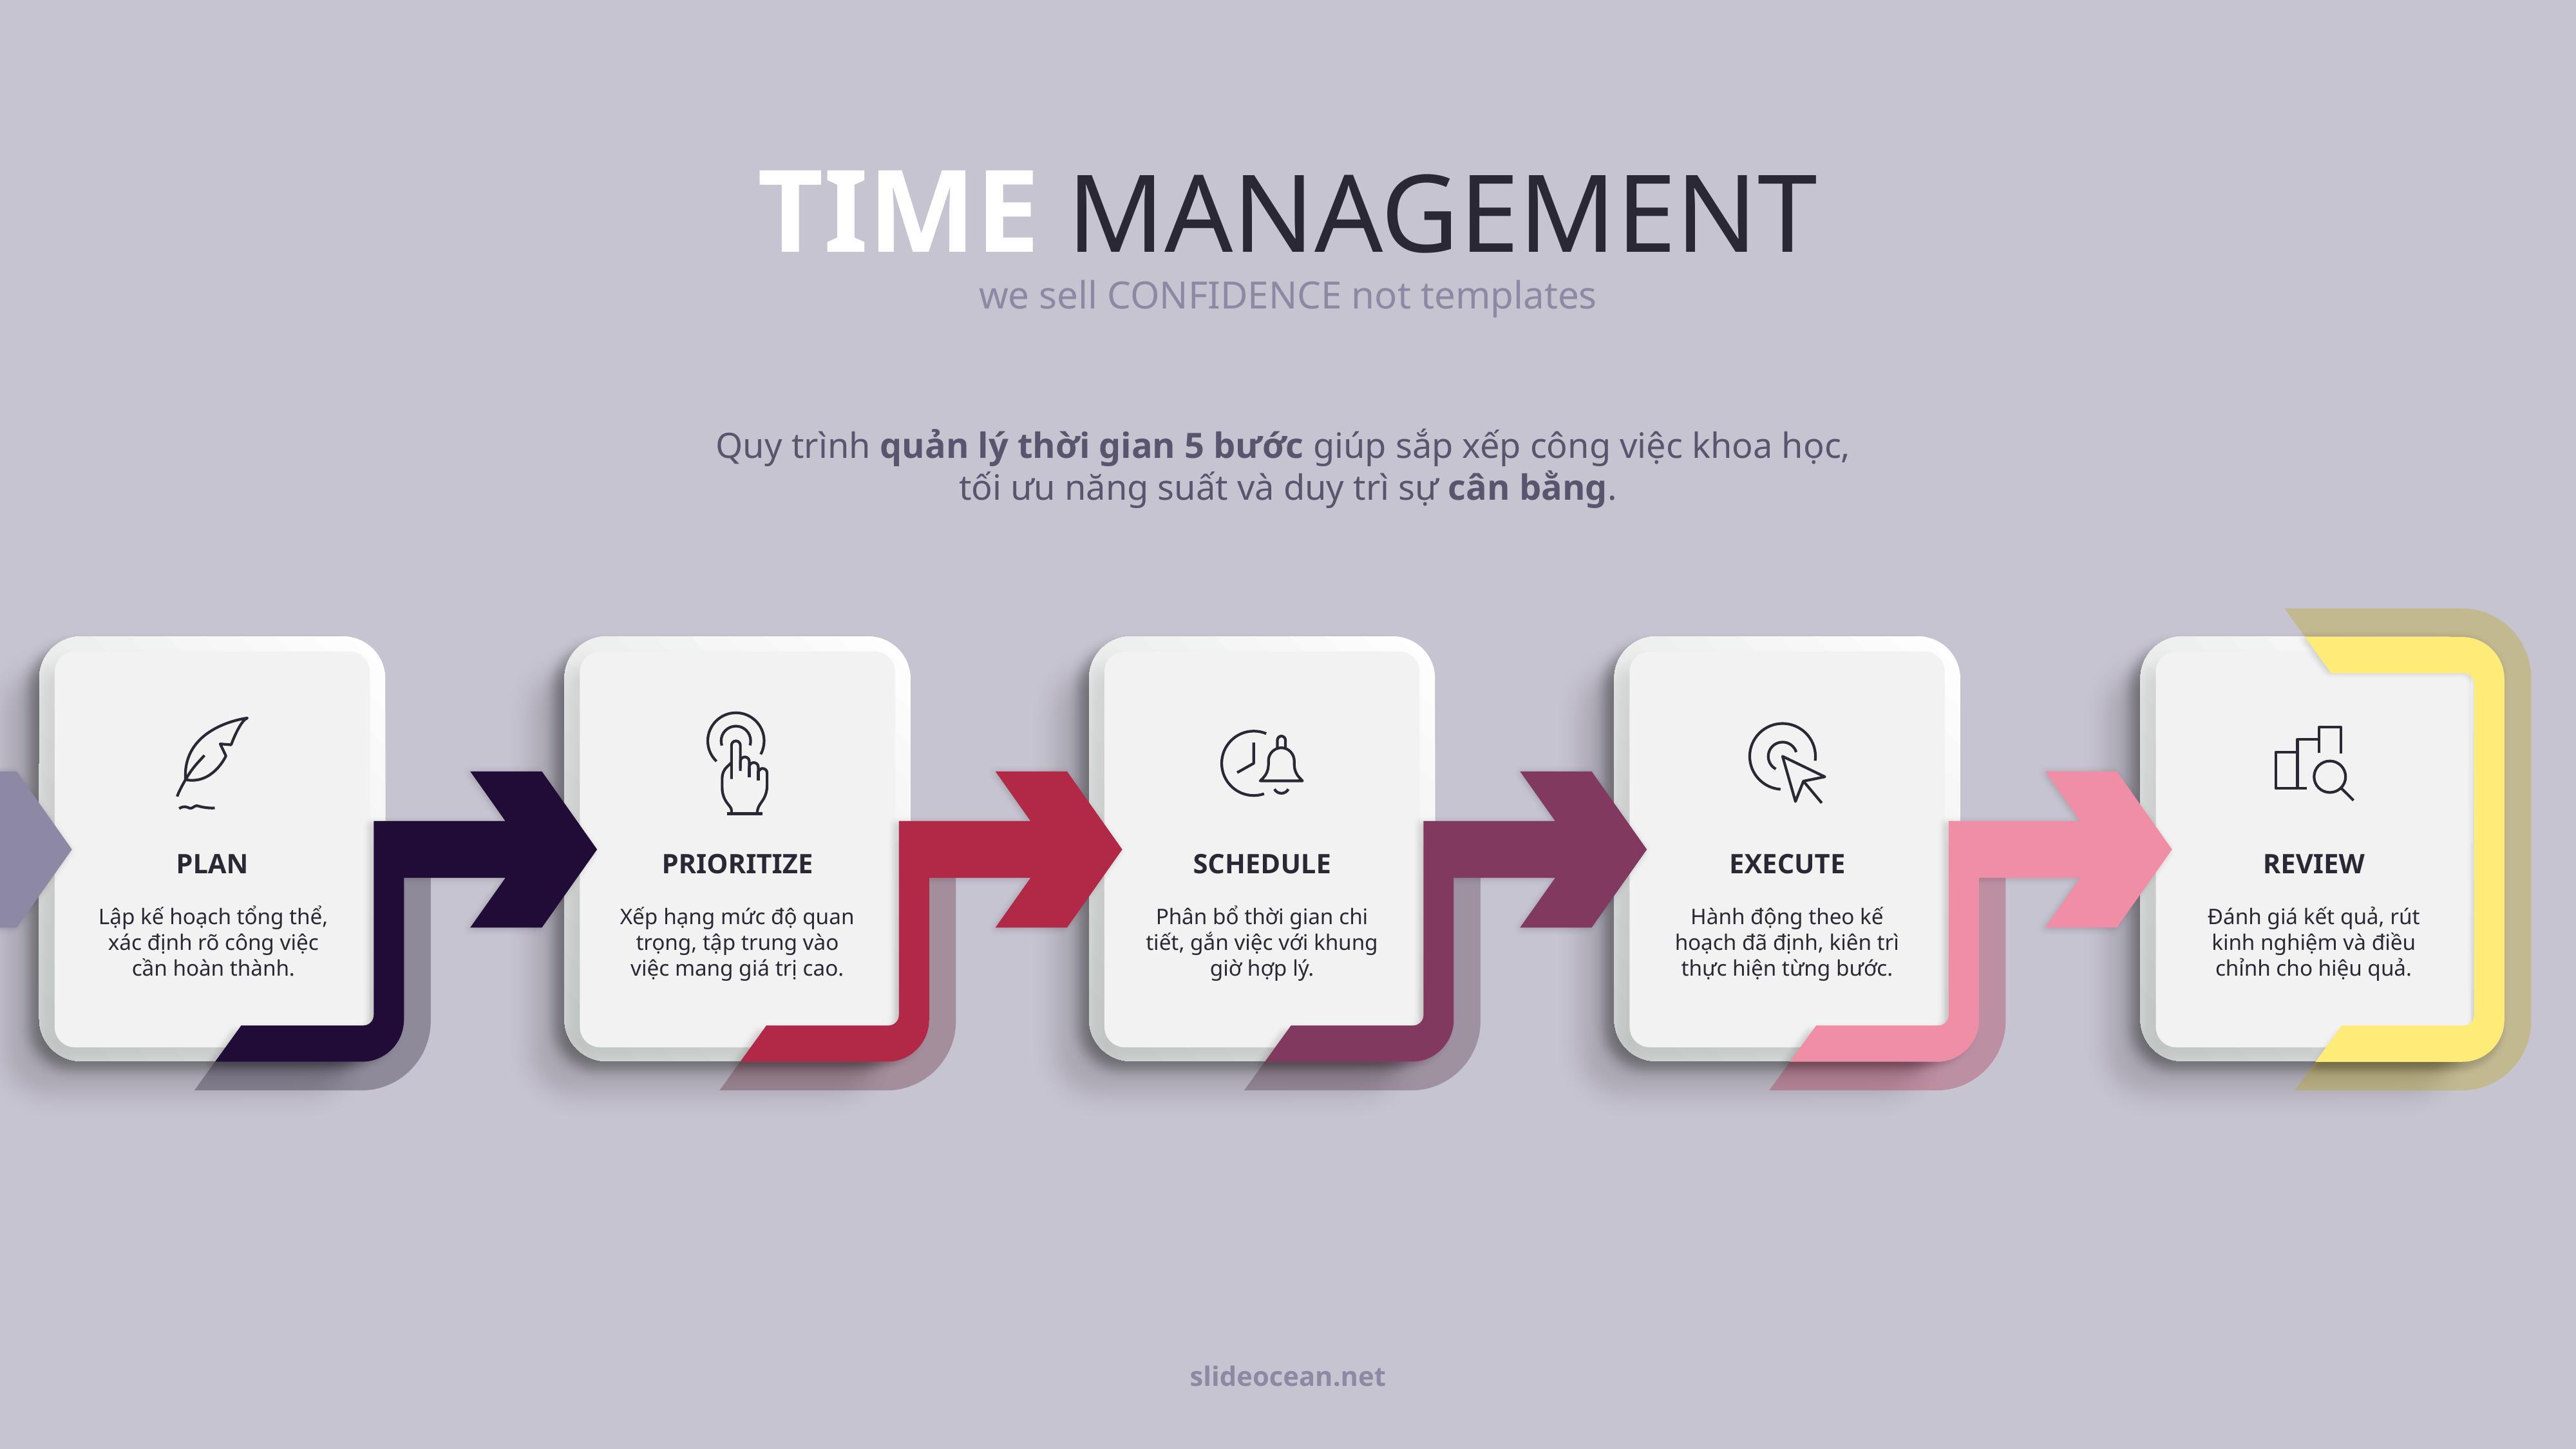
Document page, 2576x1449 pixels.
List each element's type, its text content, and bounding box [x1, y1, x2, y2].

text_box [1222, 731, 1303, 796]
text_box [719, 884, 956, 1091]
text_box we sell CONFIDENCE not templates [969, 266, 1607, 321]
text_box [0, 771, 72, 928]
text_box [194, 884, 431, 1091]
text_box Hành động theo kế hoạch đã định, kiên trì thực hiện từng bước. [1659, 898, 1915, 985]
text_box Phân bổ thời gian chi tiết, gắn việc với khung giờ hợp lý. [1134, 898, 1390, 985]
text_box Quy trình quản lý thời gian 5 bước giúp sắp xếp công việc khoa học, tối ưu năng suất và duy trì sự cân bằng. [706, 418, 1870, 512]
text_box [2314, 761, 2354, 800]
text_box [179, 806, 215, 809]
text_box [2284, 608, 2532, 1091]
text_box [740, 771, 1122, 1062]
text_box SCHEDULE [1183, 842, 1341, 884]
text_box [2305, 637, 2505, 1062]
text_box [1769, 884, 2006, 1091]
text_box TIME MANAGEMENT [748, 133, 1828, 280]
text_box [1088, 635, 1436, 819]
text_box [1264, 771, 1647, 1062]
text_box slideocean.net [1180, 1354, 1396, 1397]
text_box Lập kế hoạch tổng thể, xác định rõ công việc cần hoàn thành. [85, 898, 342, 985]
text_box [214, 771, 598, 1062]
text_box [578, 650, 896, 1048]
text_box [708, 712, 768, 814]
text_box [2139, 635, 2306, 673]
text_box [53, 650, 371, 1048]
text_box [2154, 650, 2470, 1048]
text_box [177, 717, 248, 797]
text_box Đánh giá kết quả, rút kinh nghiệm và điều chỉnh cho hiệu quả. [2186, 898, 2442, 985]
text_box REVIEW [2253, 842, 2374, 884]
text_box PRIORITIZE [652, 842, 823, 884]
text_box [1628, 650, 1946, 1048]
text_box [2275, 727, 2341, 789]
text_box [1790, 771, 2172, 1062]
text_box [1613, 635, 1962, 819]
text_box Xếp hạng mức độ quan trọng, tập trung vào việc mang giá trị cao. [609, 898, 866, 985]
text_box PLAN [166, 842, 258, 884]
text_box EXECUTE [1719, 842, 1855, 884]
text_box [1103, 650, 1421, 1048]
text_box [1749, 723, 1825, 803]
text_box [564, 635, 912, 819]
text_box [38, 635, 386, 819]
text_box [1244, 884, 1481, 1091]
